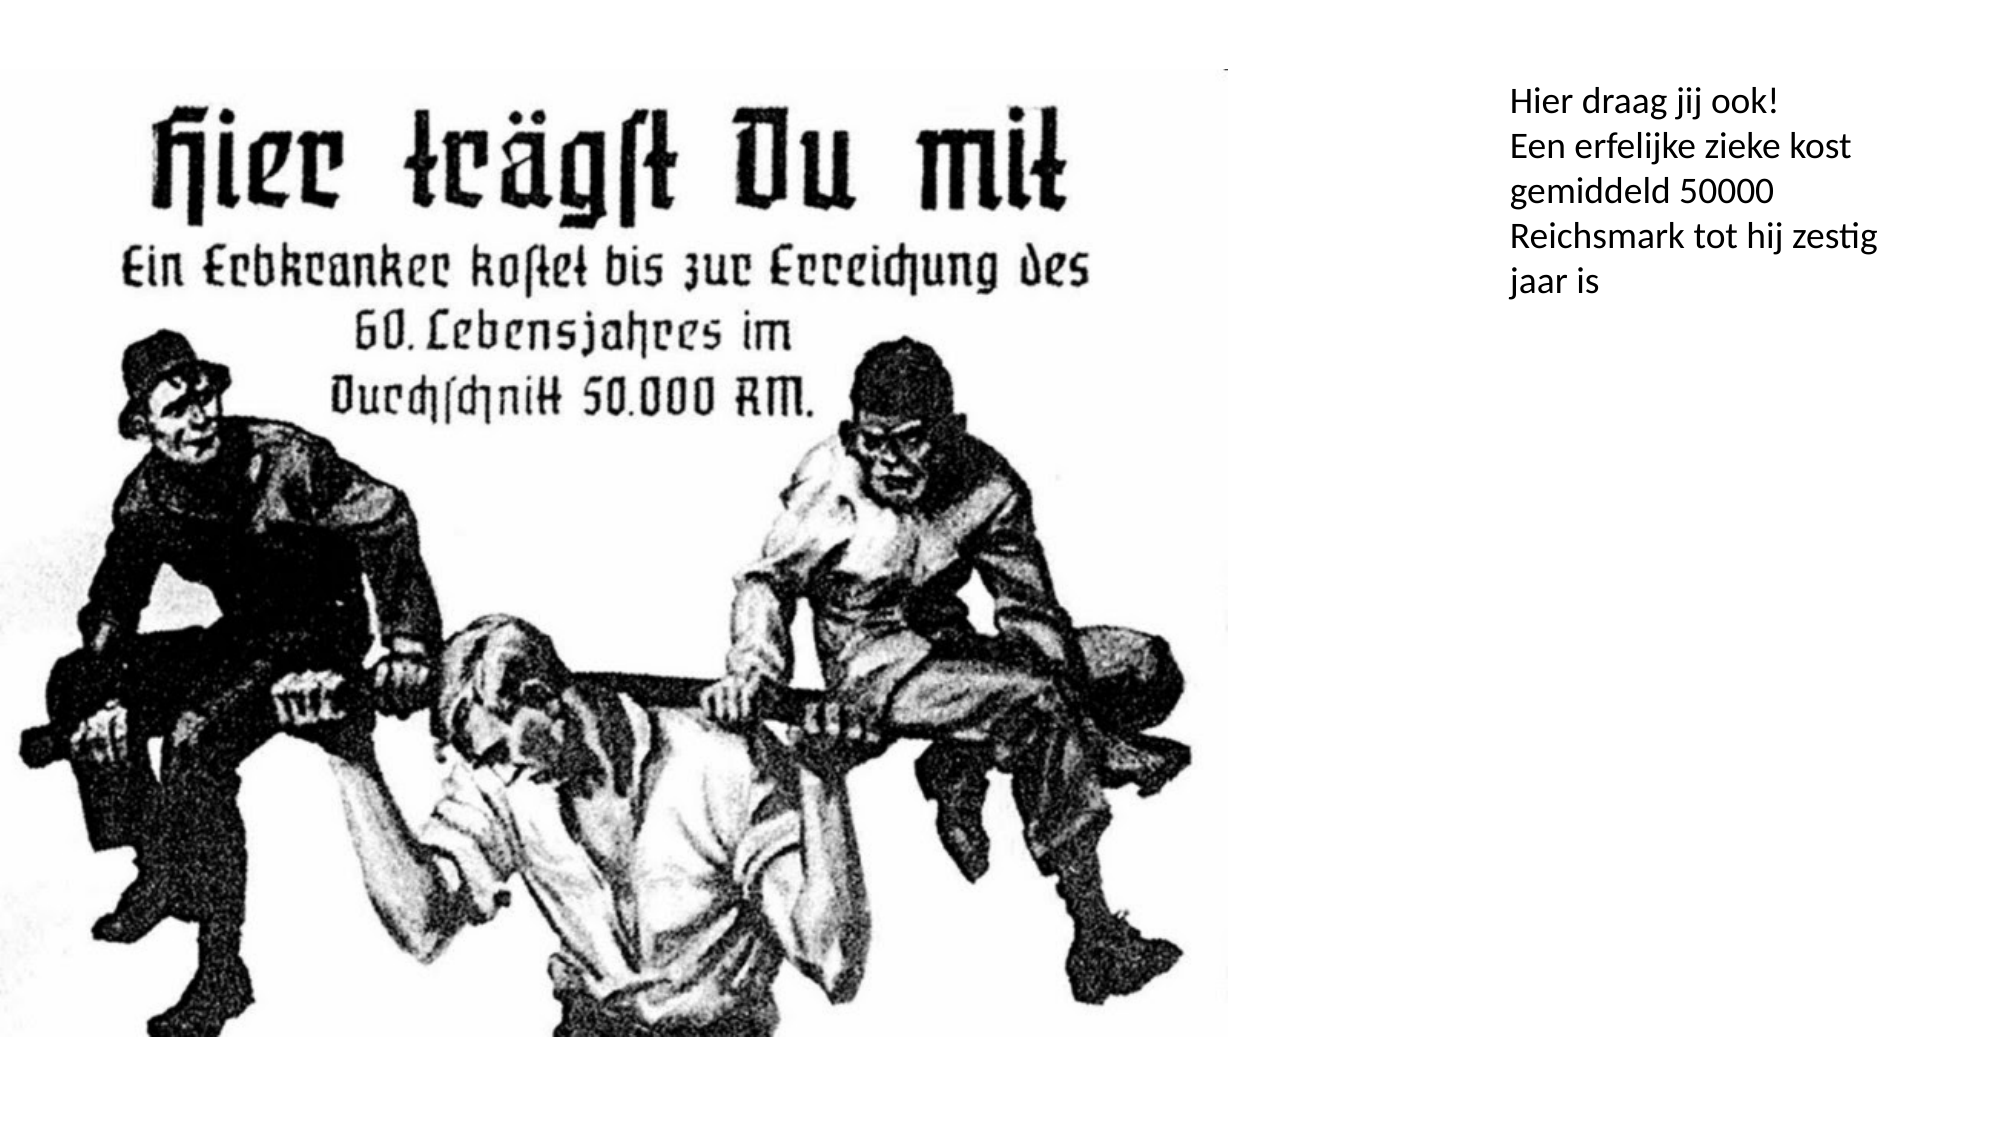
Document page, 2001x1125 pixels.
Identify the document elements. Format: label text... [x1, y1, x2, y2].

picture [0, 69, 1228, 1037]
text_box Hier draag jij ook! Een erfelijke zieke kost gemiddeld 50000 Reichsmark tot hij zestig jaar is [1495, 69, 1920, 309]
